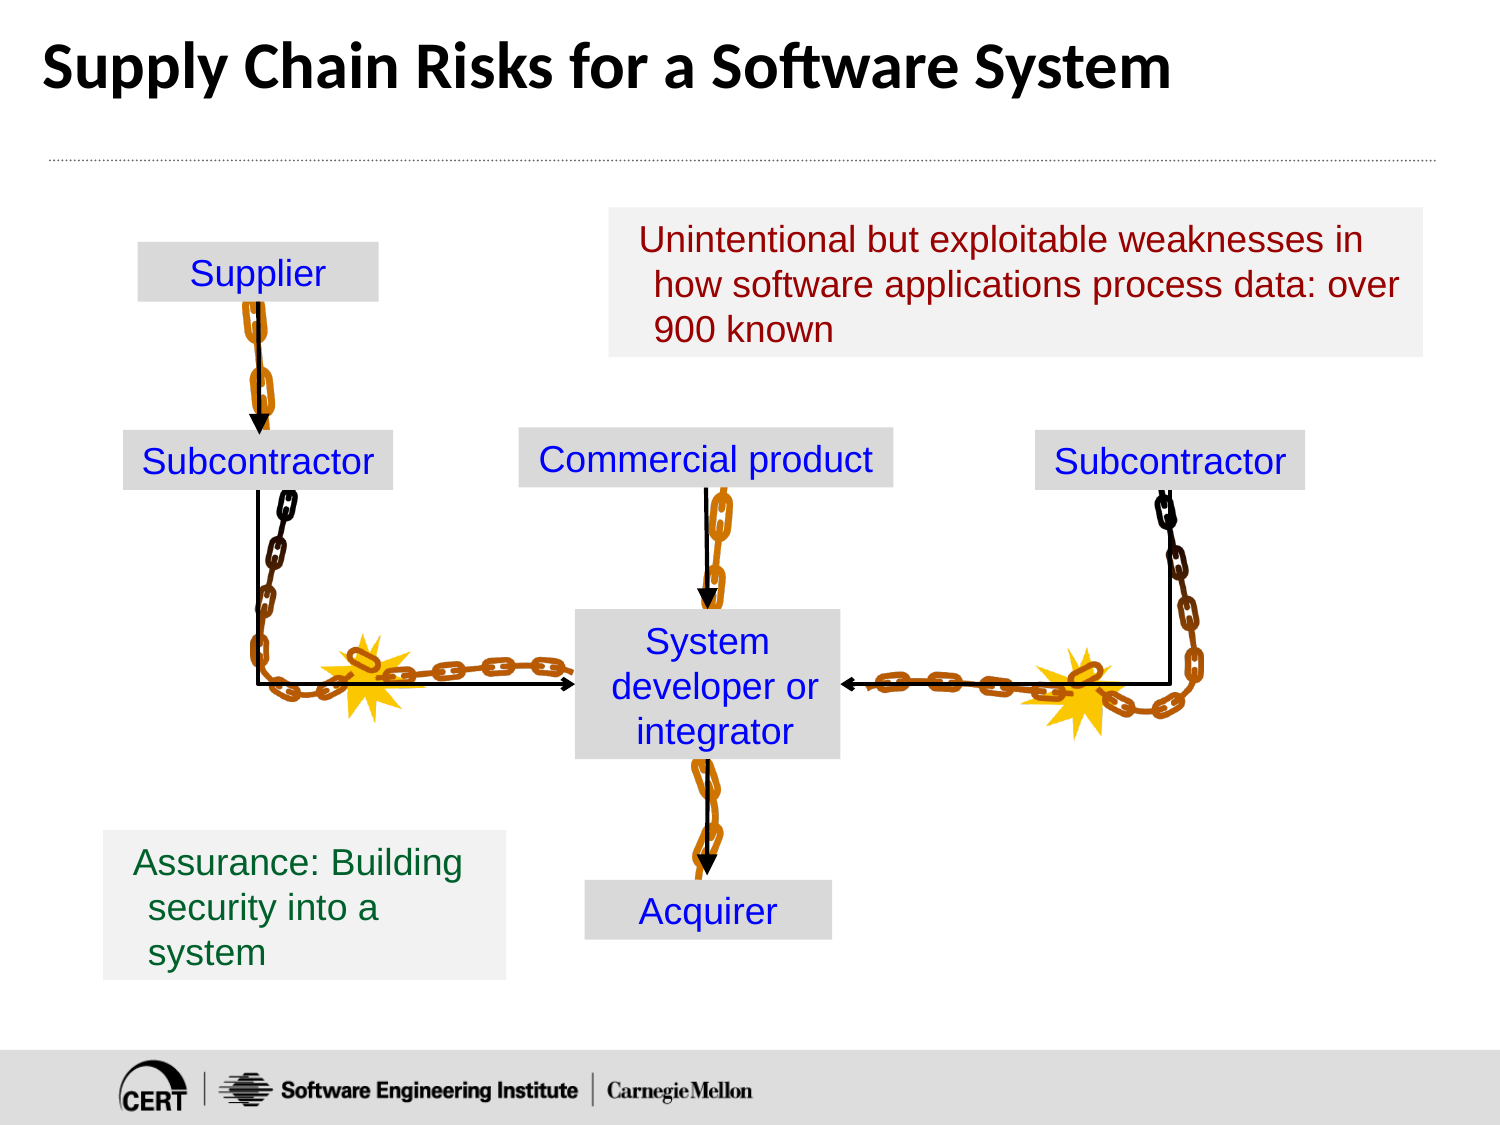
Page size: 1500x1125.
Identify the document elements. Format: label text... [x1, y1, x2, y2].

text_box Acquirer [584, 879, 833, 940]
text_box Unintentional but exploitable weaknesses in how software applications process data: over 900 known [608, 207, 1423, 358]
text_box Subcontractor [1108, 429, 1306, 490]
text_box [319, 428, 514, 746]
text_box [908, 421, 1103, 753]
picture [865, 435, 908, 741]
text_box System developer or integrator [738, 609, 841, 760]
text_box Assurance: Building security into a system [103, 830, 507, 980]
picture [514, 431, 574, 723]
text_box System developer or integrator [574, 609, 685, 760]
picture [102, 1056, 765, 1117]
picture [1103, 435, 1204, 741]
picture [691, 482, 734, 880]
title Supply Chain Risks for a Software System [42, 37, 1434, 155]
text_box Subcontractor [123, 429, 245, 490]
picture [242, 283, 319, 723]
text_box Supplier [137, 241, 379, 302]
text_box Commercial product [518, 427, 894, 488]
